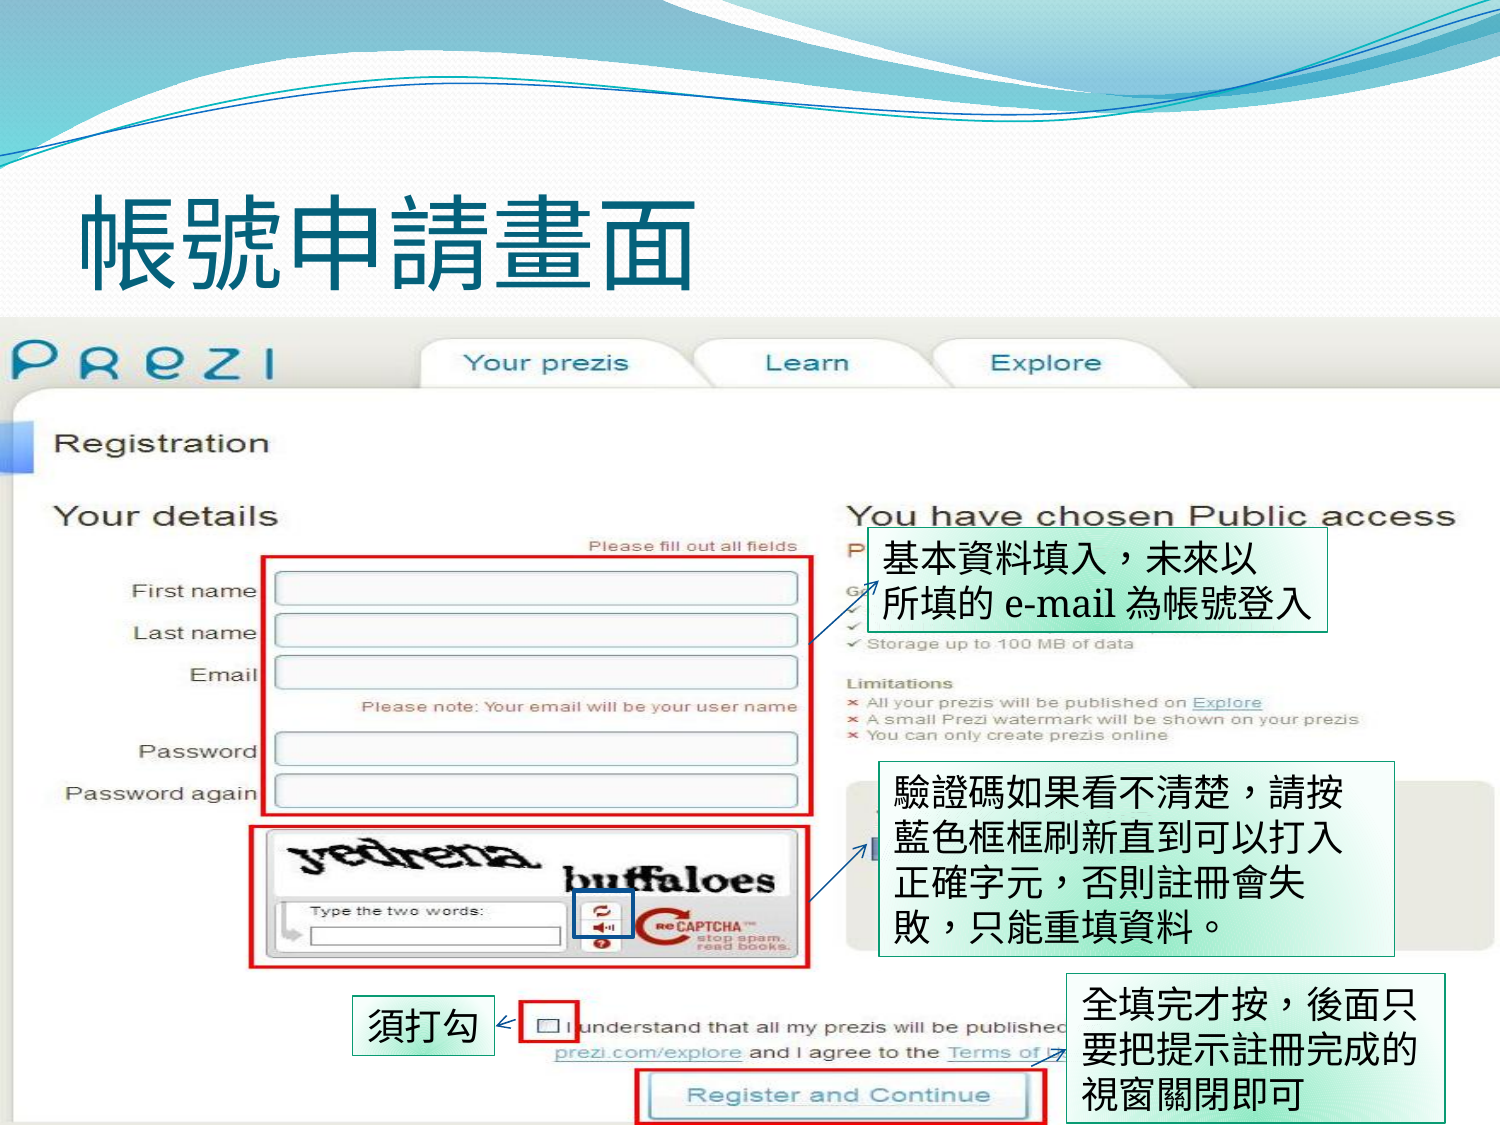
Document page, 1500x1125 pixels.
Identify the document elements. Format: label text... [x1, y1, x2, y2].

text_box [808, 843, 868, 903]
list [0, 317, 1500, 1125]
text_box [808, 580, 880, 645]
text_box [1031, 1048, 1067, 1067]
text_box [1024, 1050, 1073, 1079]
text_box [801, 844, 875, 914]
text_box [801, 581, 886, 657]
title 帳號申請畫面 [74, 115, 1426, 304]
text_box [495, 1019, 516, 1027]
text_box [490, 1020, 522, 1039]
